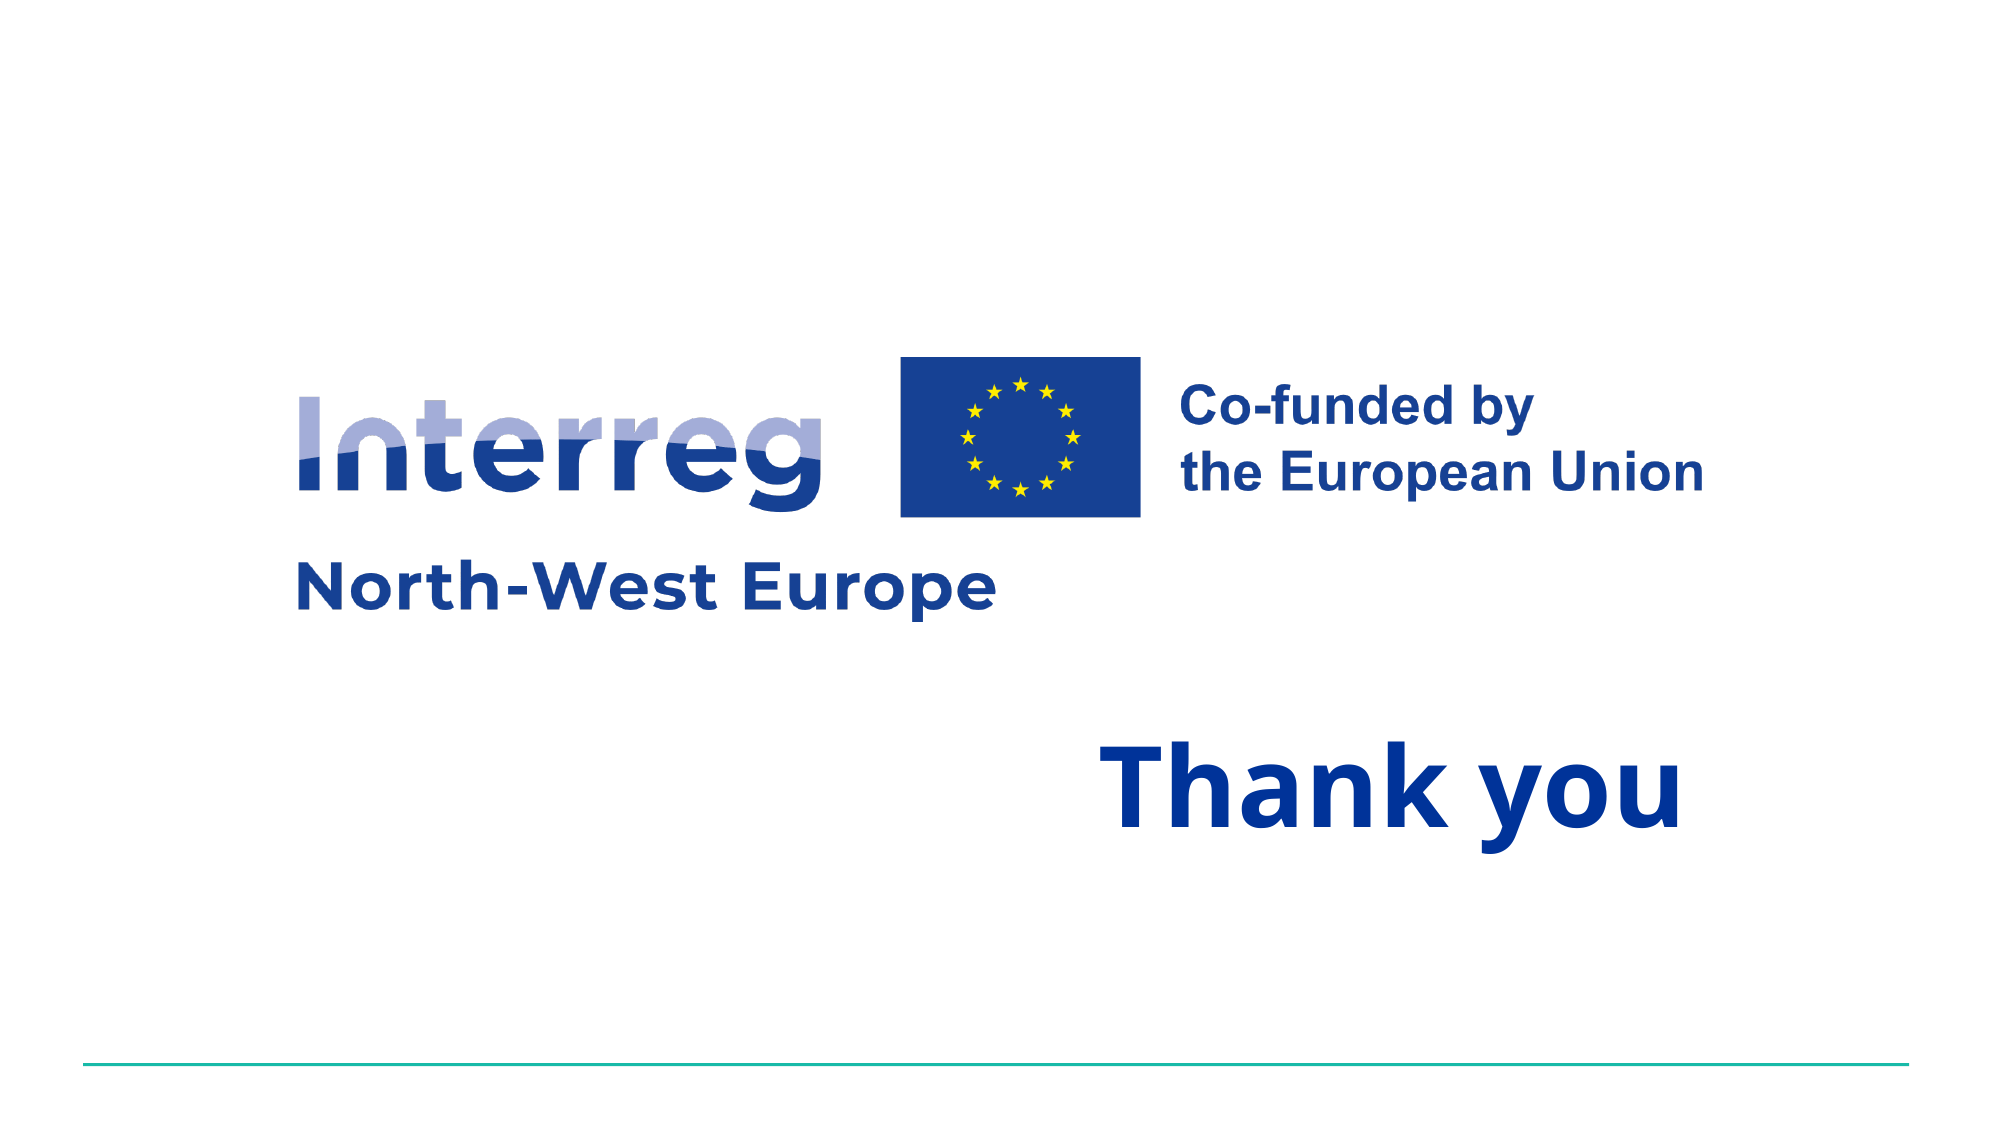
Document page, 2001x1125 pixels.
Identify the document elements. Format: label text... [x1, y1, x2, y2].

picture [298, 357, 1702, 622]
text_box Thank you [426, 707, 1702, 854]
